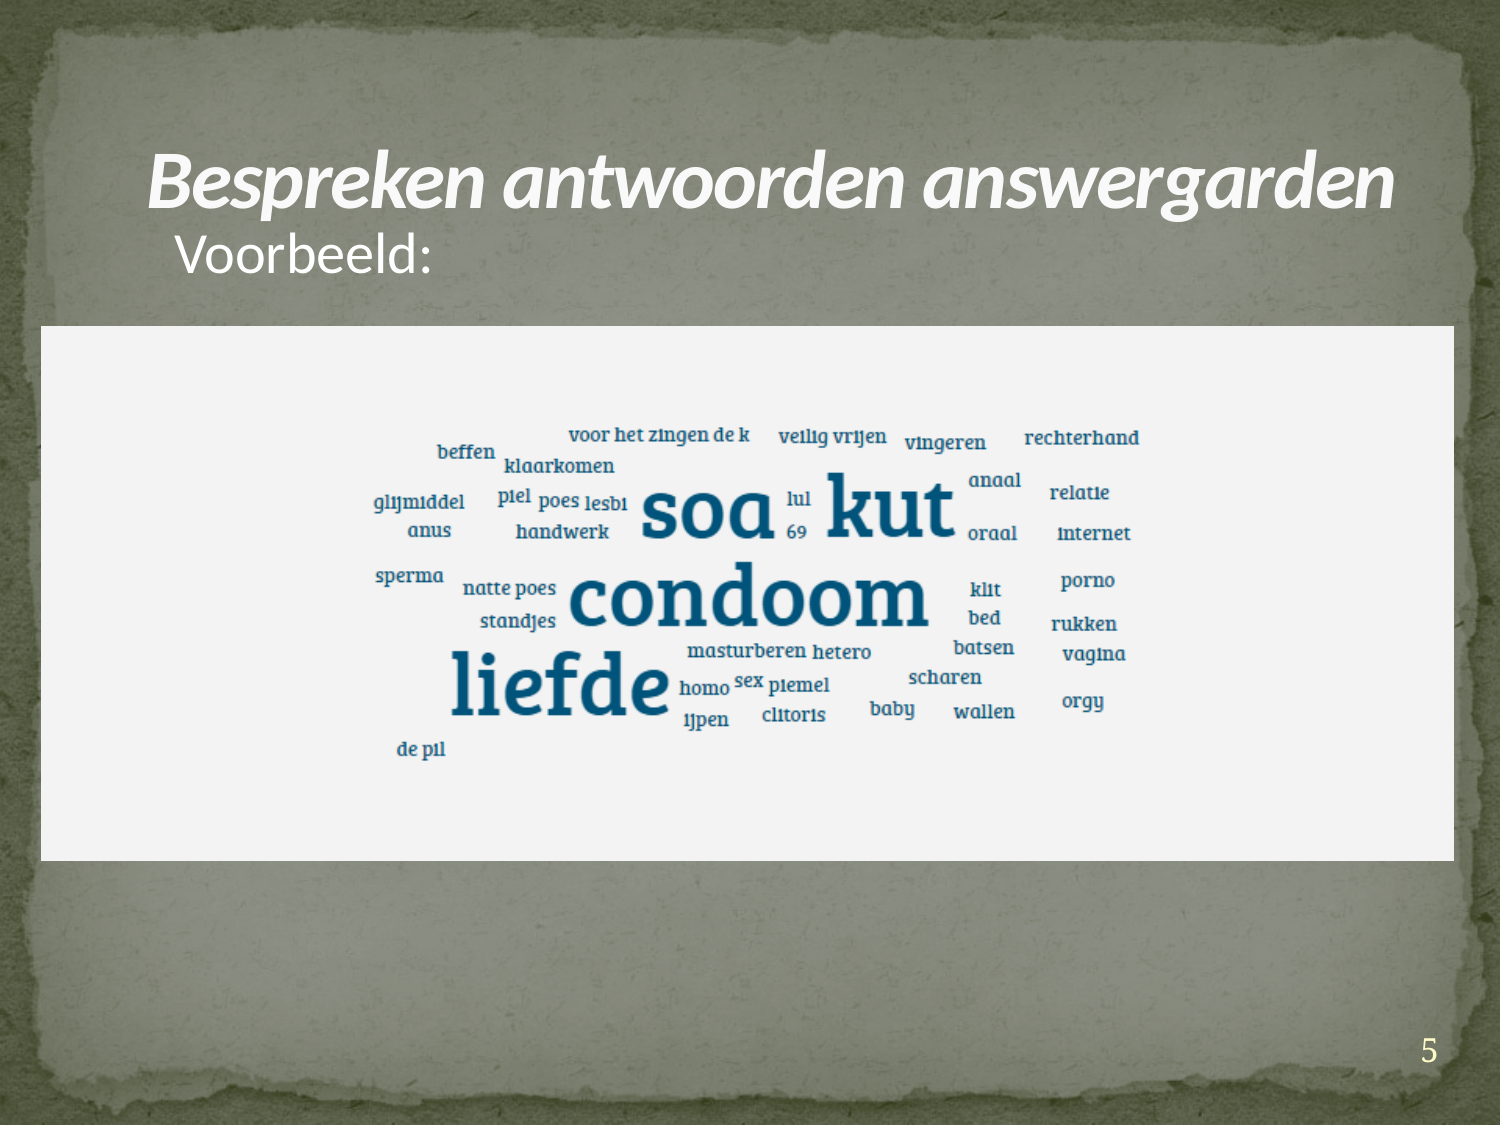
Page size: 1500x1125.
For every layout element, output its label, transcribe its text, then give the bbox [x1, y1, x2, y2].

title Bespreken antwoorden answergarden [74, 45, 1471, 233]
slide_number 5 [1379, 1014, 1480, 1089]
picture [41, 326, 1455, 860]
text_box Voorbeeld: [159, 208, 621, 293]
